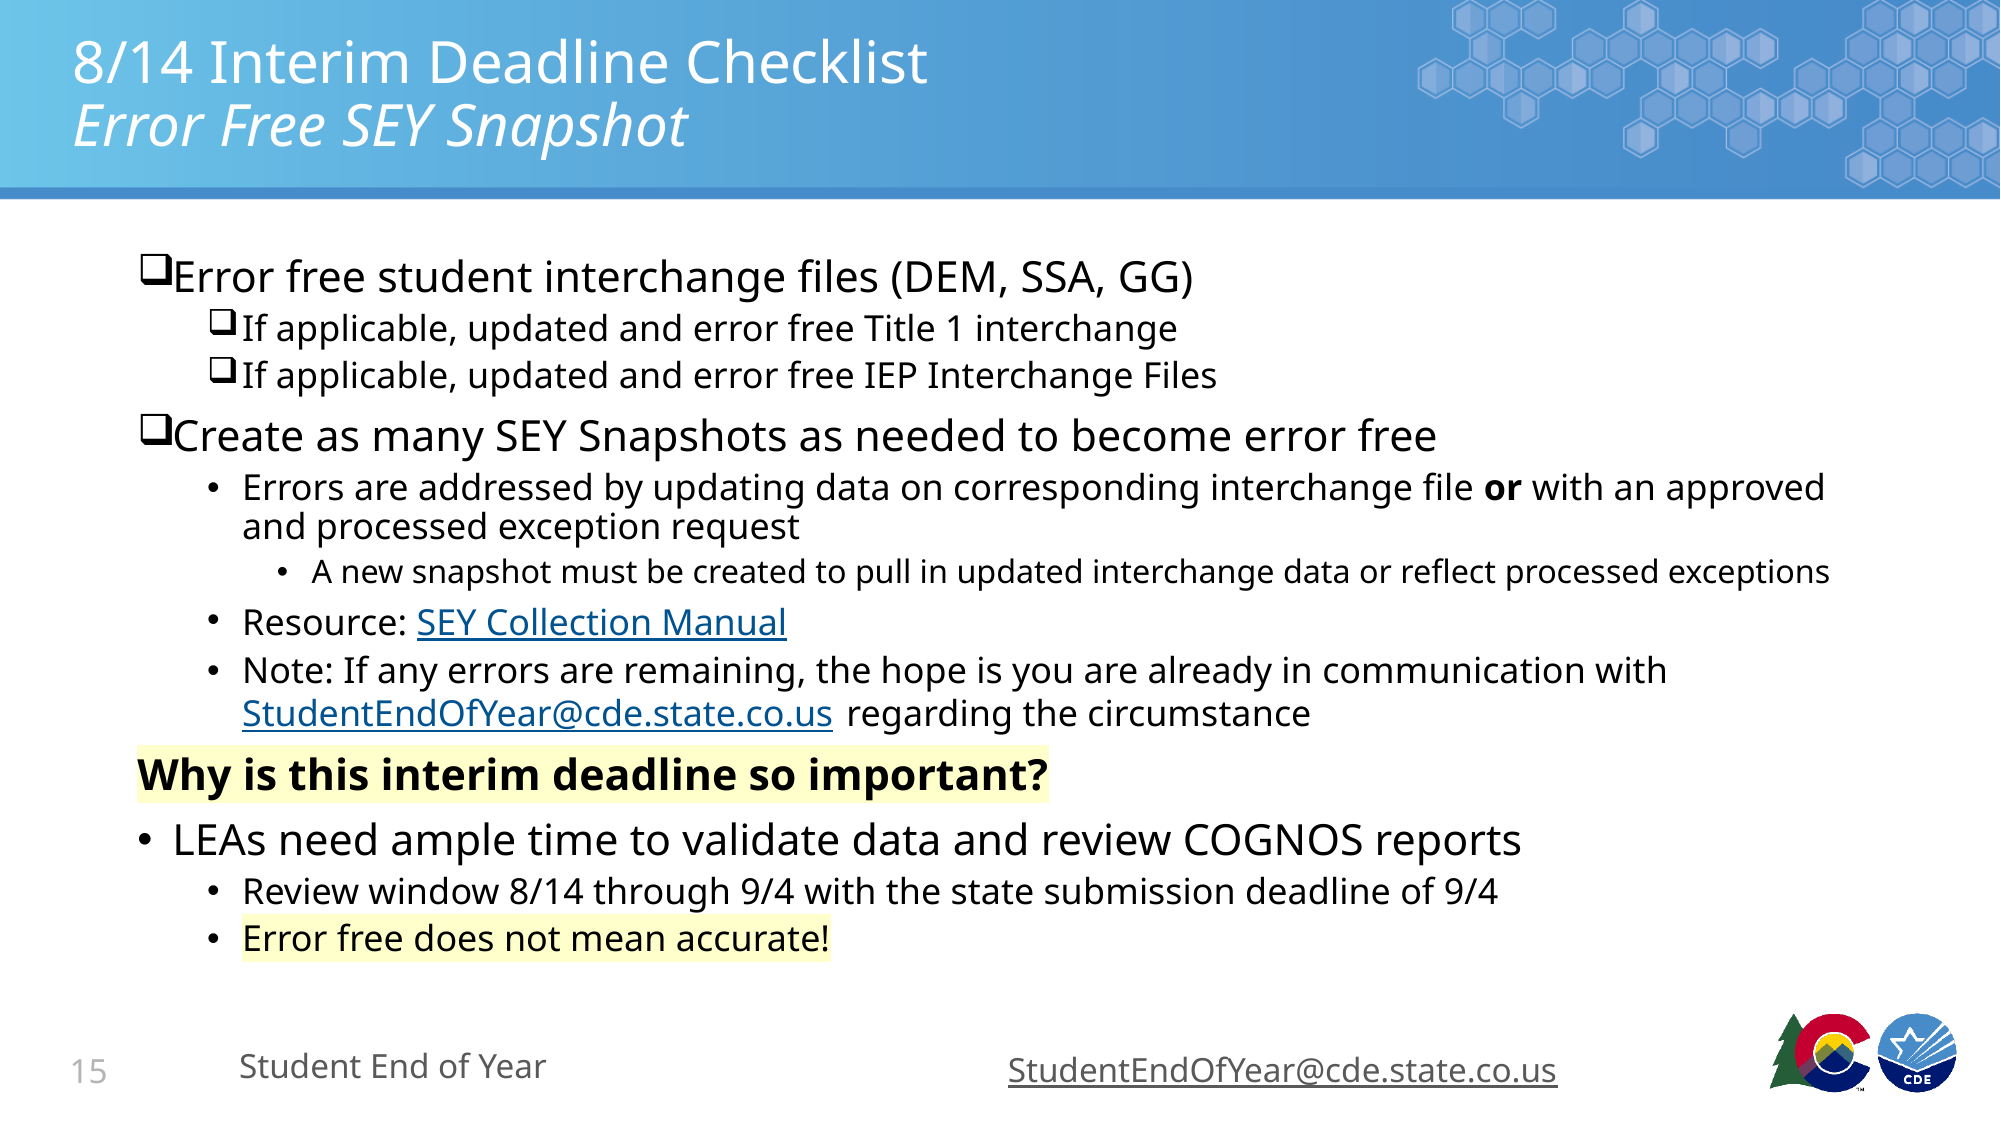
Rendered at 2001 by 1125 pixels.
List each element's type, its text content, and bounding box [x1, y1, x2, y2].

list StudentEndOfYear@cde.state.co.us [992, 1042, 1714, 1103]
slide_number 15 [54, 1042, 191, 1103]
list Student End of Year [224, 1042, 960, 1103]
picture [1768, 1012, 1957, 1093]
title 8/14 Interim Deadline Checklist Error Free SEY Snapshot [72, 33, 1396, 182]
list Error free student interchange files (DEM, SSA, GG) If applicable, updated and error free Title 1 interchange If applicable, updated and error free IEP Interchange Files Create as many SEY Snapshots as needed to become error free Errors are addressed by updating data on corresponding interchange file or with an approved and processed exception request A new snapshot must be created to pull in updated interchange data or reflect processed exceptions Resource: SEY Collection Manual Note: If any errors are remaining, the hope is you are already in communication with StudentEndOfYear@cde.state.co.us regarding the circumstance Why is this interim deadline so important? LEAs need ample time to validate data and review COGNOS reports Review window 8/14 through 9/4 with the state submission deadline of 9/4 Error free does not mean accurate! [137, 254, 1863, 969]
picture [0, 0, 2000, 200]
